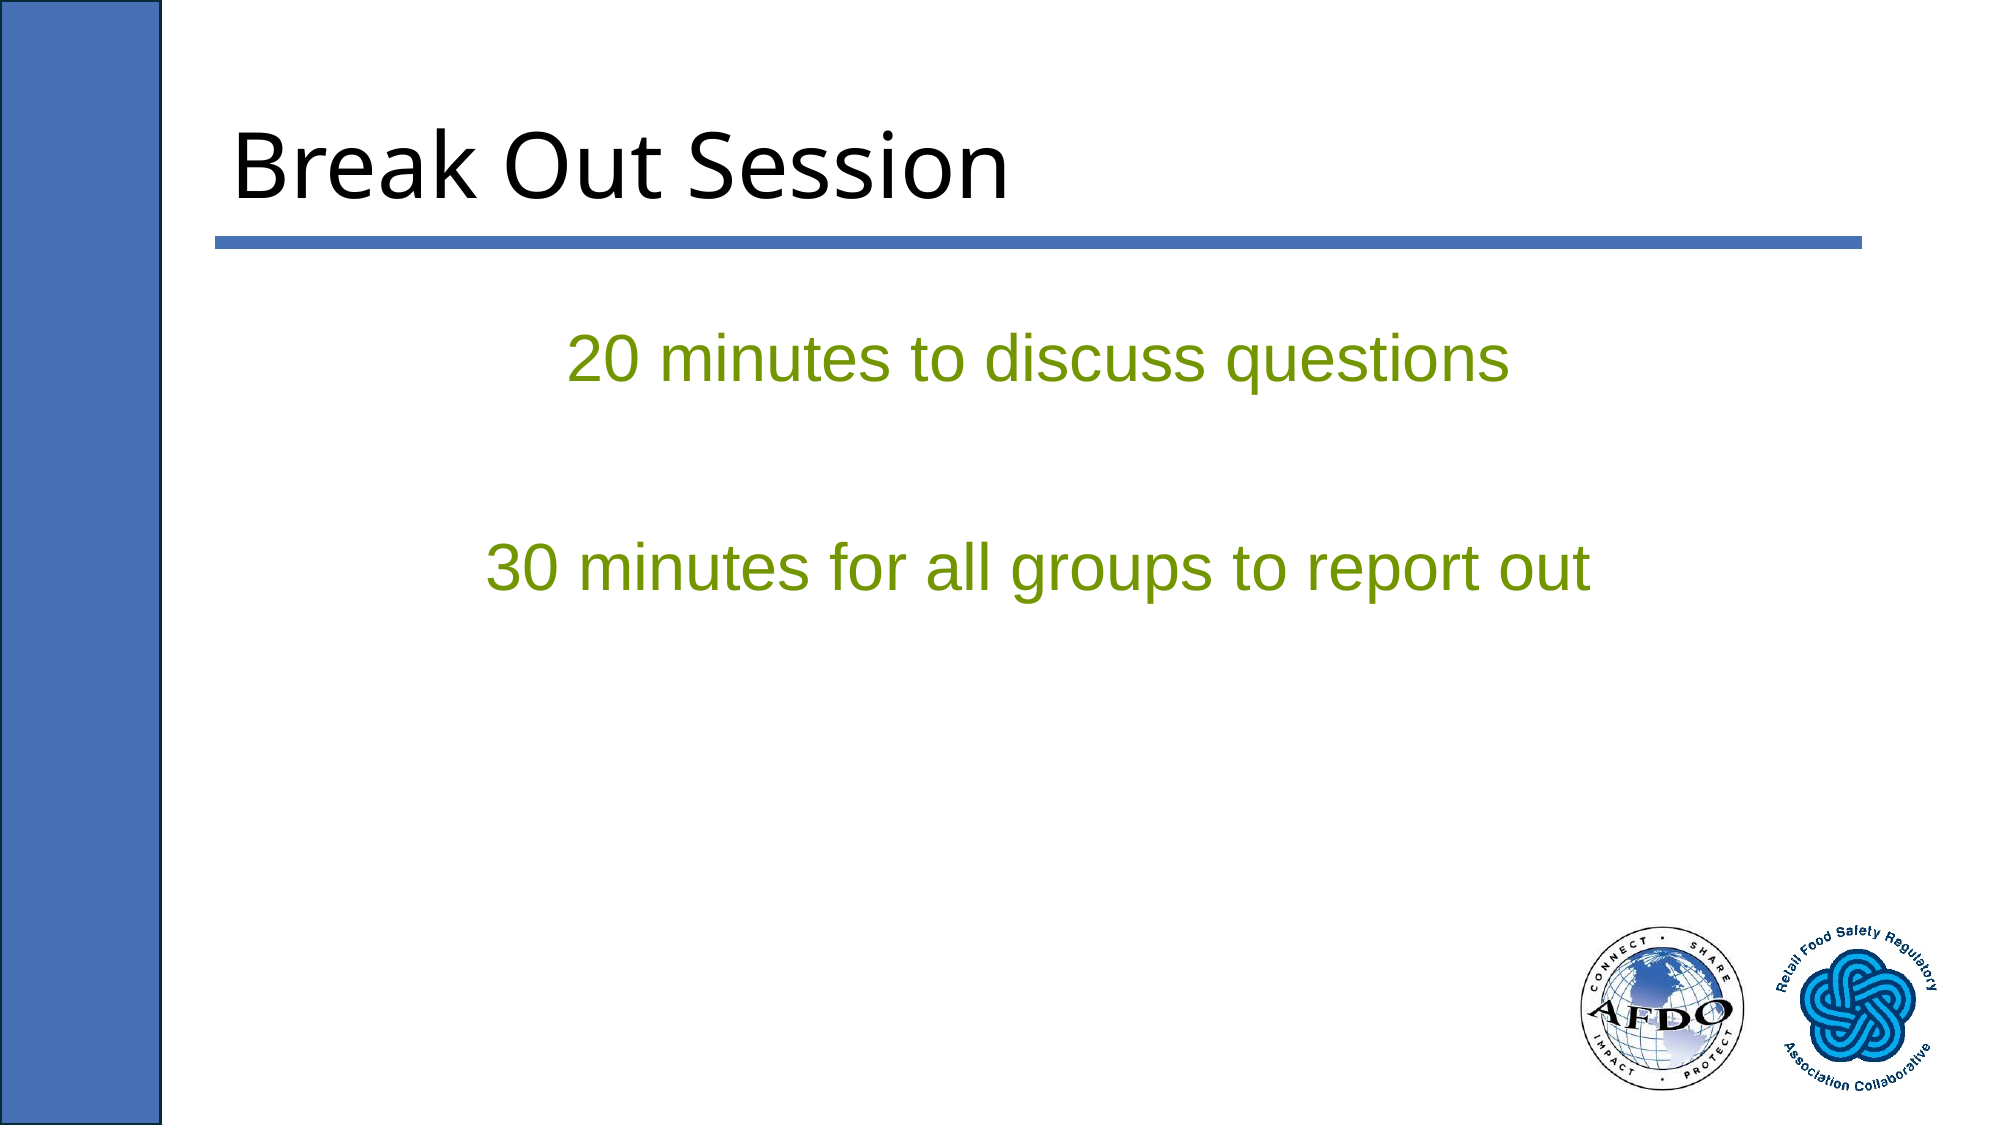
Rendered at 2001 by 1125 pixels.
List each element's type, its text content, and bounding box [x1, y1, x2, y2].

title Break Out Session [215, 110, 1863, 227]
picture [1776, 925, 1937, 1091]
list 20 minutes to discuss questions 30 minutes for all groups to report out [215, 306, 1863, 711]
picture [1579, 925, 1745, 1091]
